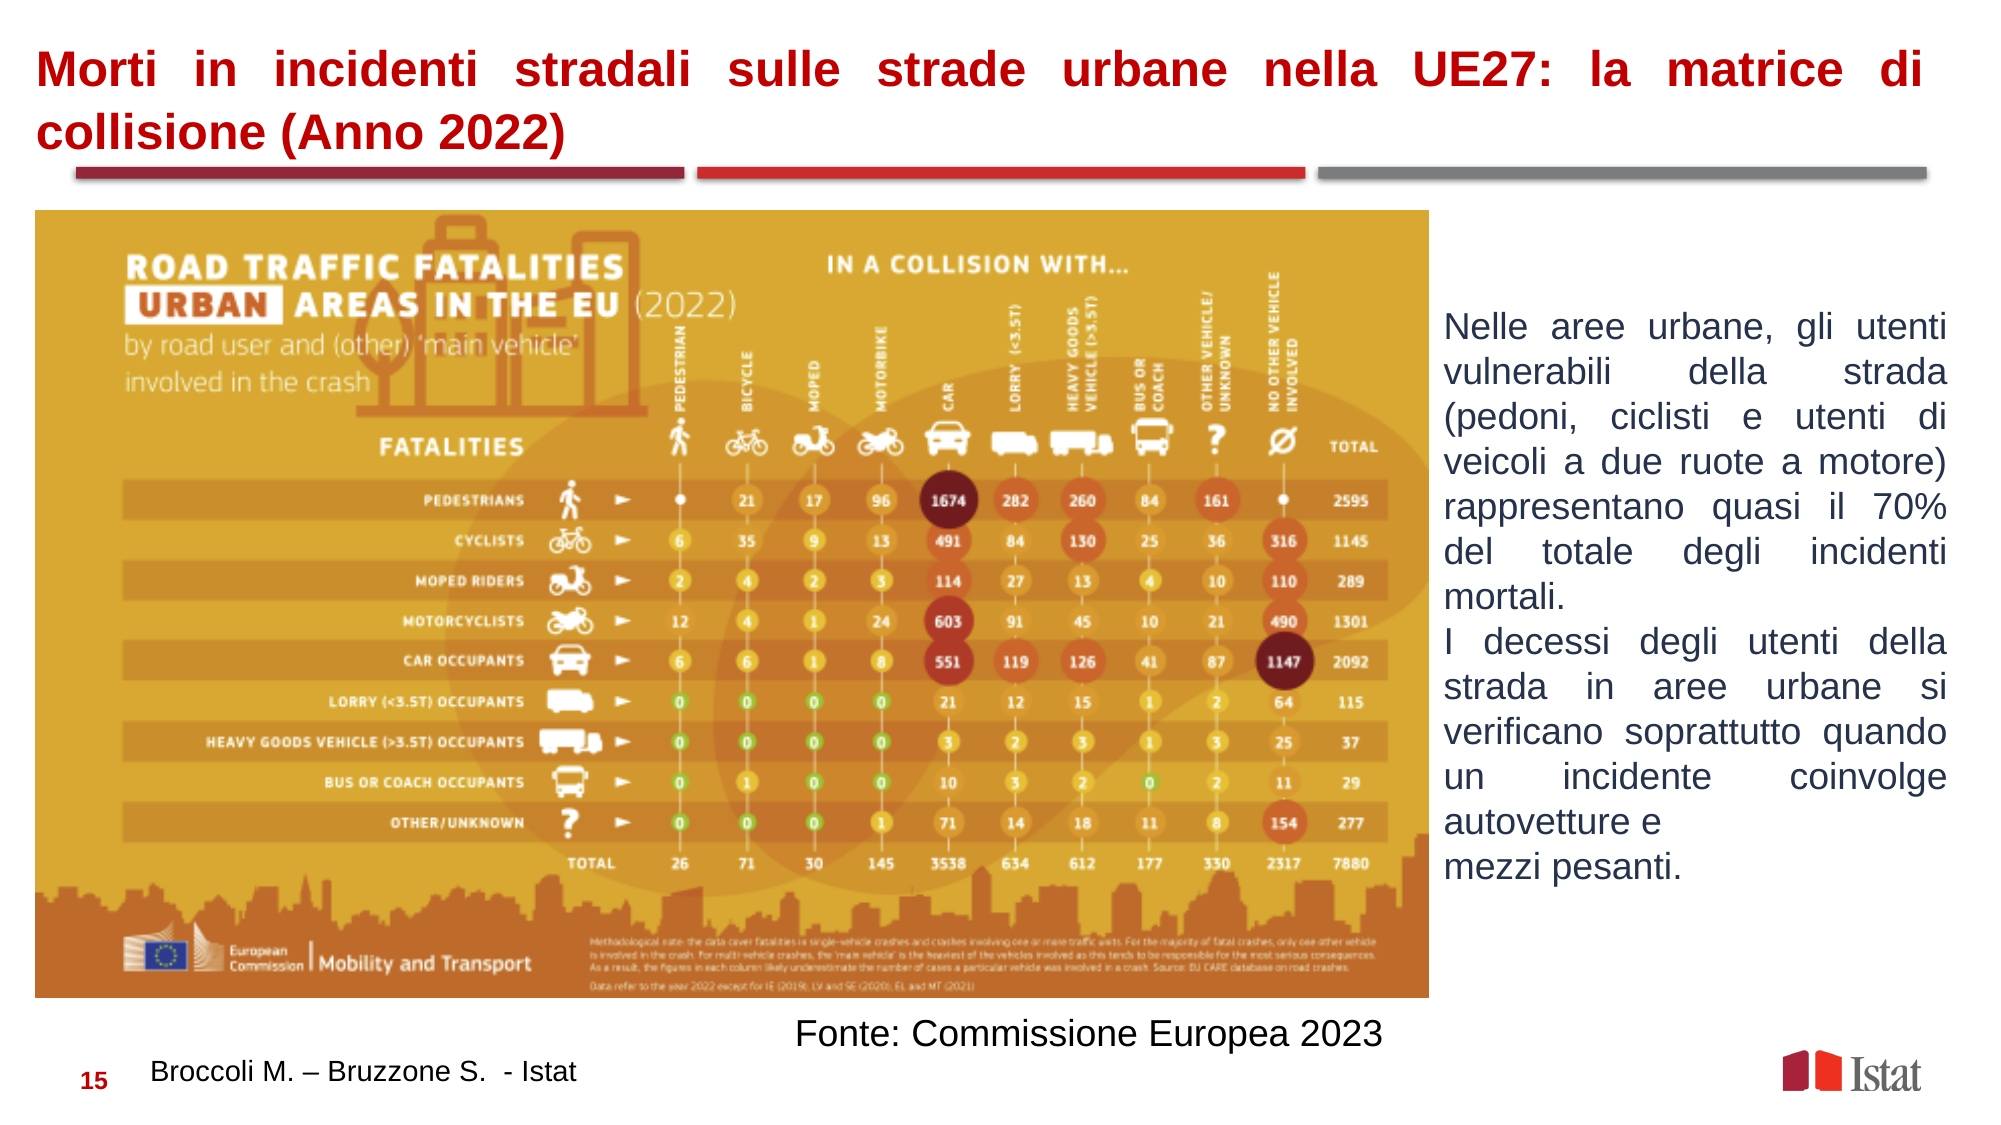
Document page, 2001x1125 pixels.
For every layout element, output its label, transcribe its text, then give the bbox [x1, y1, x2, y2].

title Morti in incidenti stradali sulle strade urbane nella UE27: la matrice di collisione (Anno 2022) [35, 33, 1926, 160]
slide_number 15 [53, 1049, 136, 1110]
text_box Nelle aree urbane, gli utenti vulnerabili della strada (pedoni, ciclisti e utenti di veicoli a due ruote a motore) rappresentano quasi il 70% del totale degli incidenti mortali. I decessi degli utenti della strada in aree urbane si verificano soprattutto quando un incidente coinvolge autovetture e mezzi pesanti. [1435, 294, 1963, 895]
text_box Fonte: Commissione Europea 2023 [779, 1008, 1413, 1062]
picture [35, 210, 1430, 999]
